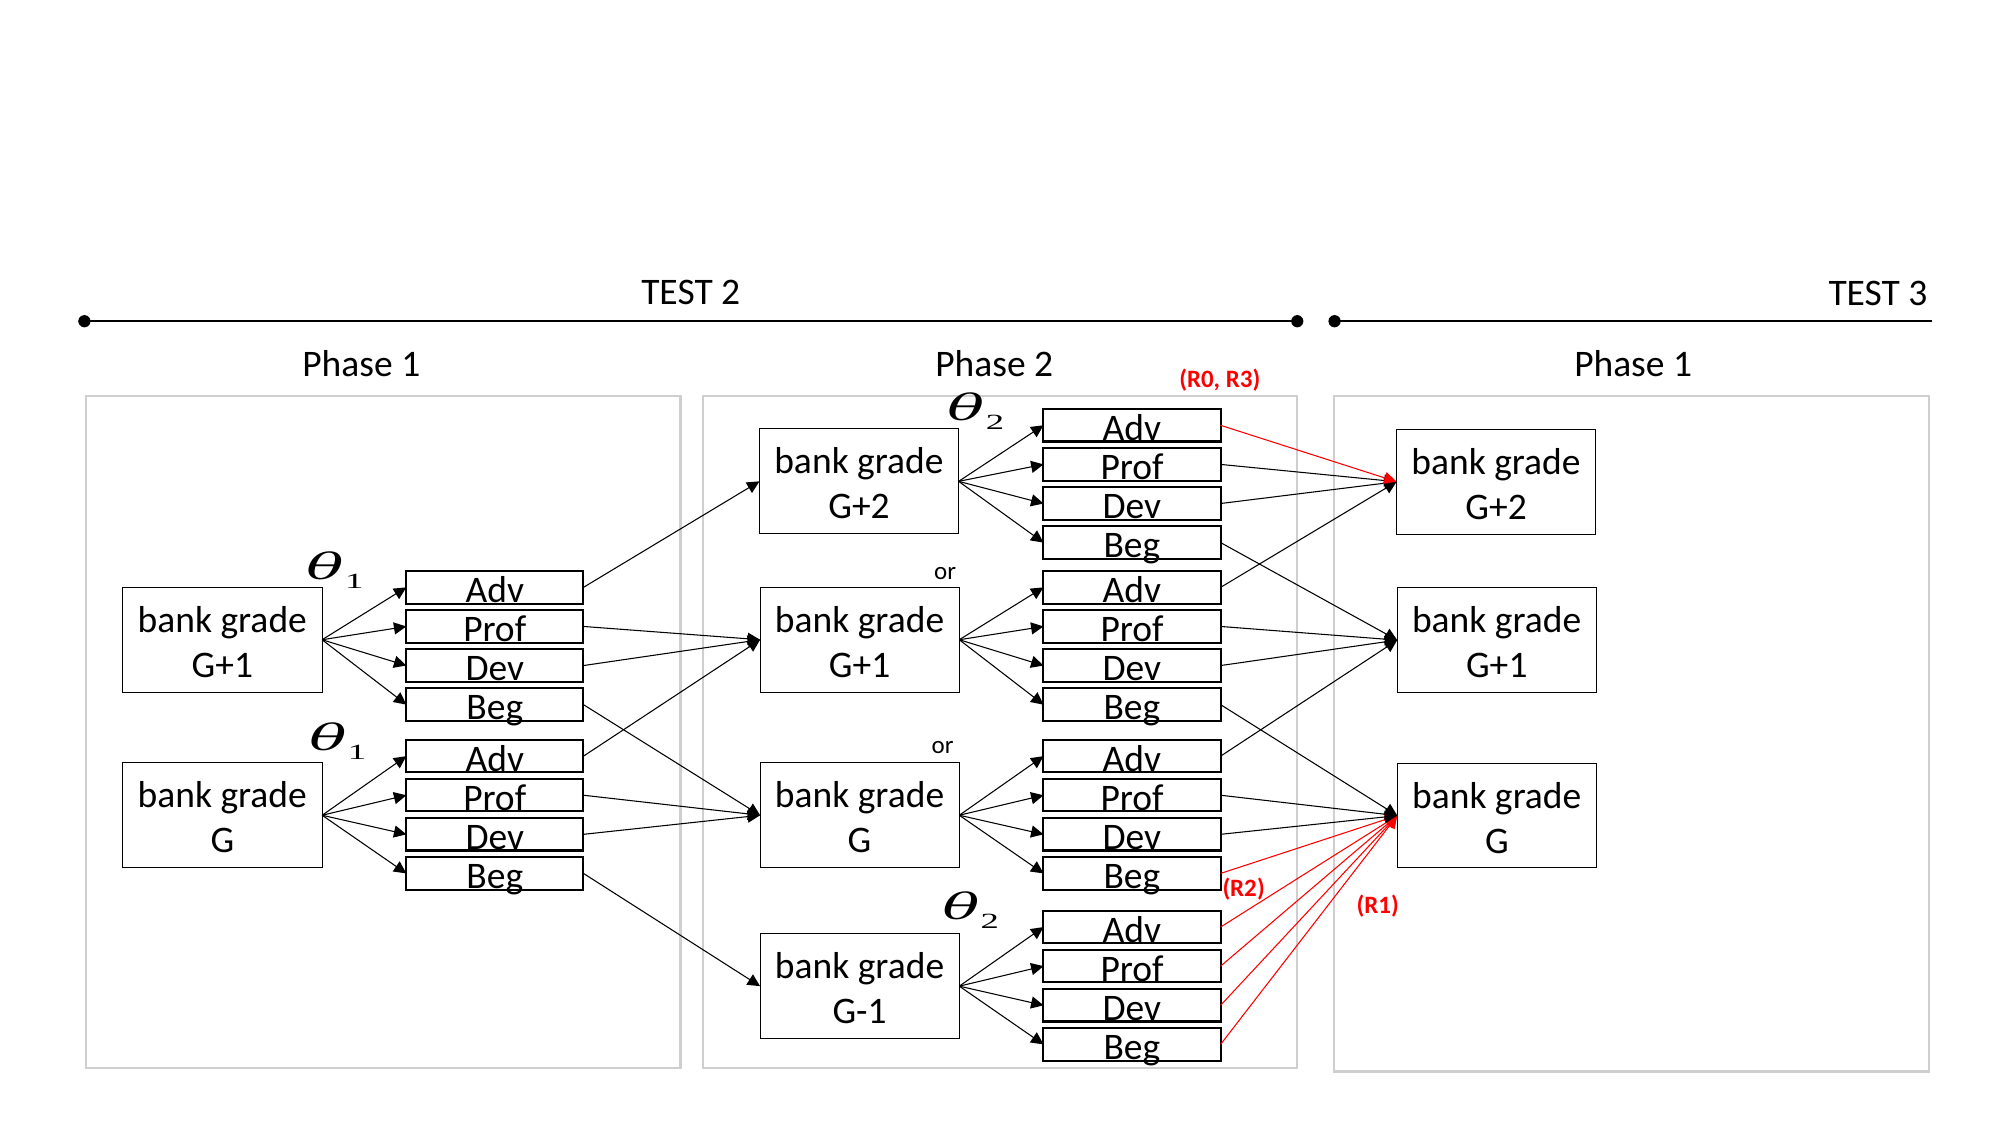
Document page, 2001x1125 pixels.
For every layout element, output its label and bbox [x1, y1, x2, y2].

text_box [84, 259, 1944, 1072]
